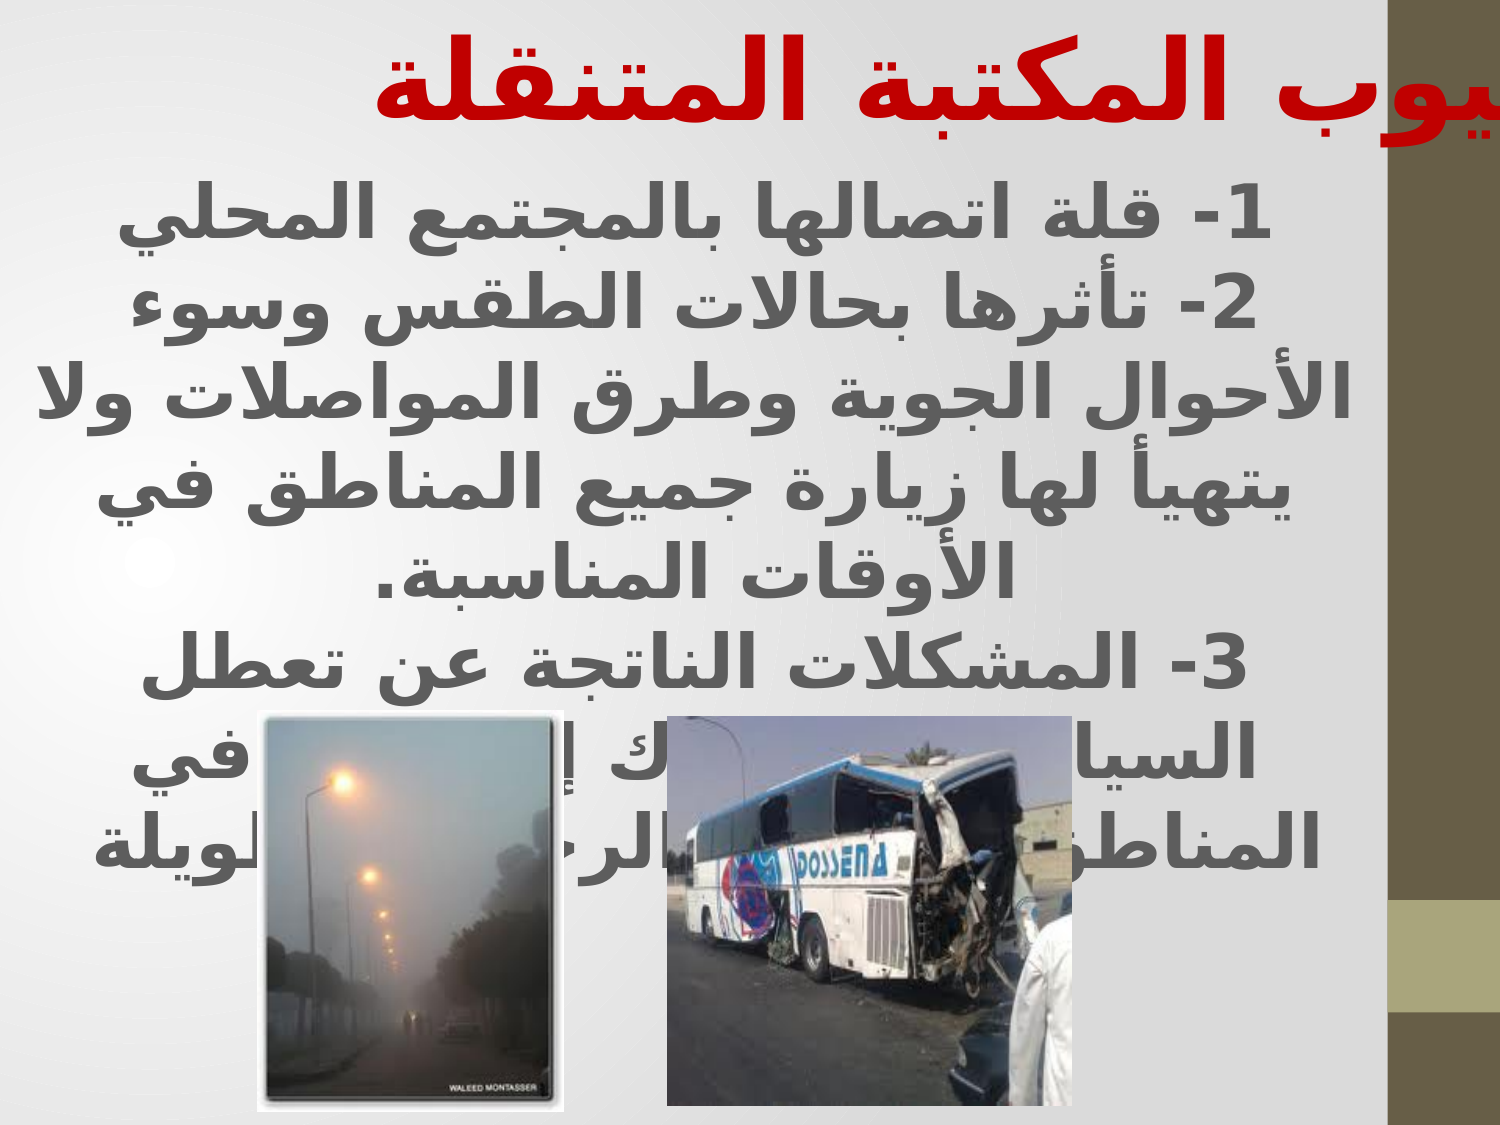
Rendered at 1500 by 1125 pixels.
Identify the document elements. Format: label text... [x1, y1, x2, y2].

picture [666, 715, 1073, 1107]
text_box 1- قلة اتصالها بالمجتمع المحلي 2- تأثرها بحالات الطقس وسوء الأحوال الجوية وطرق المواصلات ولا يتهيأ لها زيارة جميع المناطق في الأوقات المناسبة. 3- المشكلات الناتجة عن تعطل السيارة واستهلاك إطاراتها في المناطق الوعره والرحلات الطويلة [2, 155, 1389, 891]
picture [257, 709, 565, 1113]
text_box عيوب المكتبة المتنقلة [316, 0, 1500, 150]
